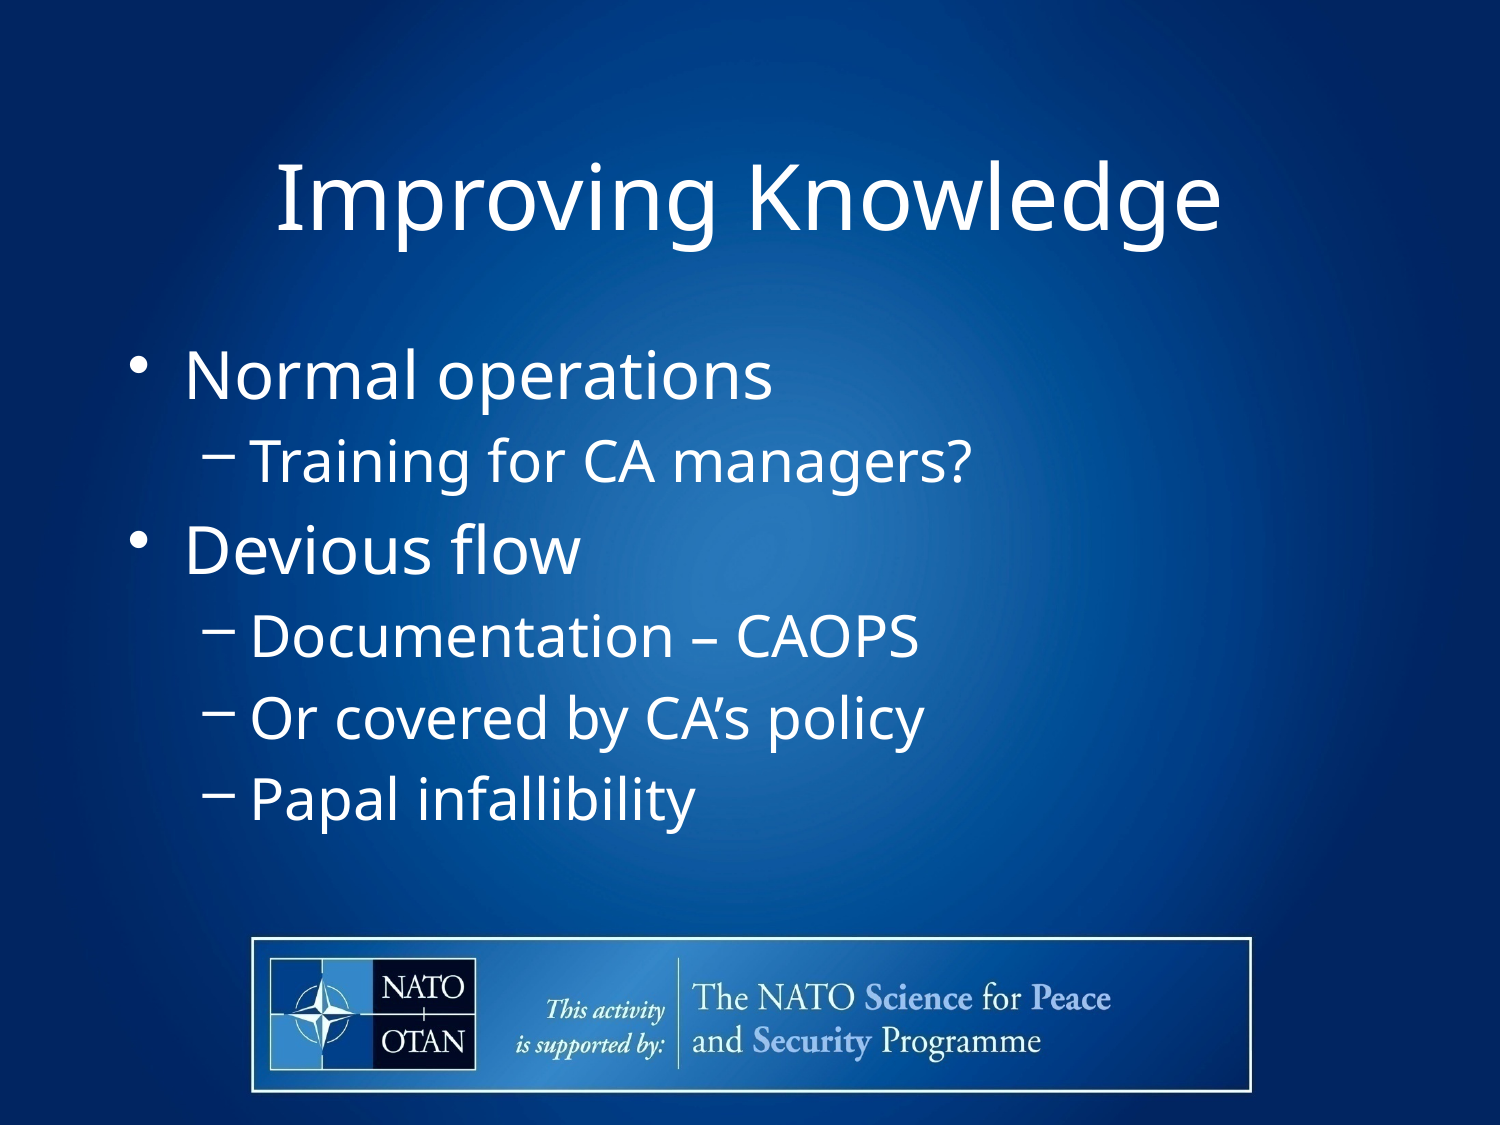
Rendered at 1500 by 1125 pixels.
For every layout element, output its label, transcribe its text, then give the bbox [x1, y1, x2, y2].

picture [0, 0, 1500, 1125]
list Normal operations Training for CA managers? Devious flow Documentation – CAOPS Or covered by CA’s policy Papal infallibility [112, 324, 1388, 913]
title Improving Knowledge [112, 99, 1388, 288]
